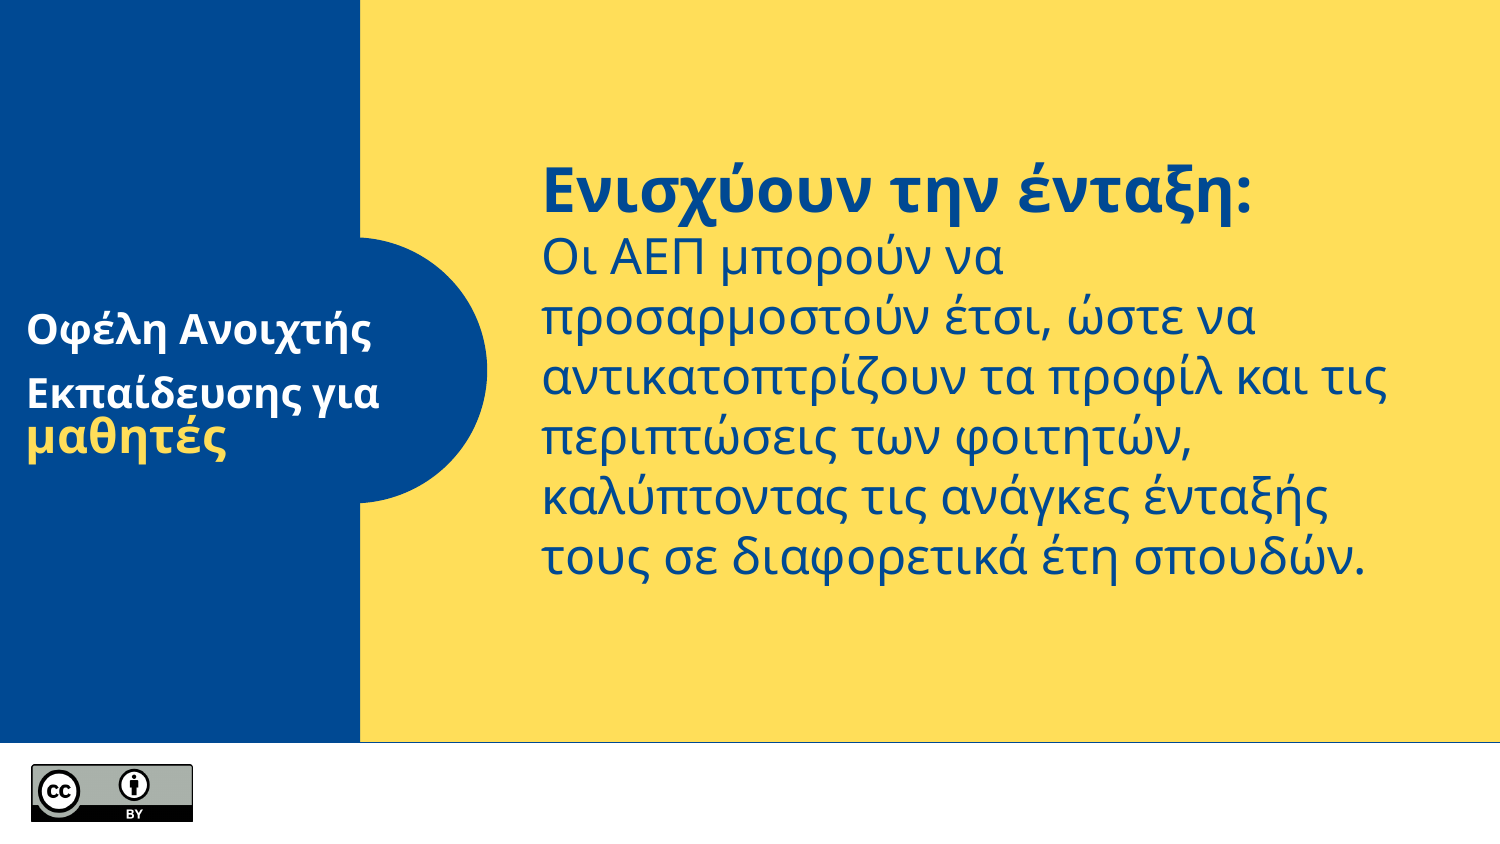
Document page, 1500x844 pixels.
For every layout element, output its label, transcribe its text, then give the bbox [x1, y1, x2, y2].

picture [31, 764, 193, 822]
text_box Ενισχύουν την ένταξη: Οι ΑΕΠ μπορούν να προσαρμοστούν έτσι, ώστε να αντικατοπτρίζουν τα προφίλ και τις περιπτώσεις των φοιτητών, καλύπτοντας τις ανάγκες ένταξής τους σε διαφορετικά έτη σπουδών. [526, 134, 1421, 689]
text_box [0, 750, 1500, 844]
text_box [259, 237, 446, 274]
text_box [274, 479, 431, 504]
text_box Οφέλη Ανοιχτής Εκπαίδευσης για μαθητές [10, 274, 488, 479]
text_box [0, 0, 361, 742]
